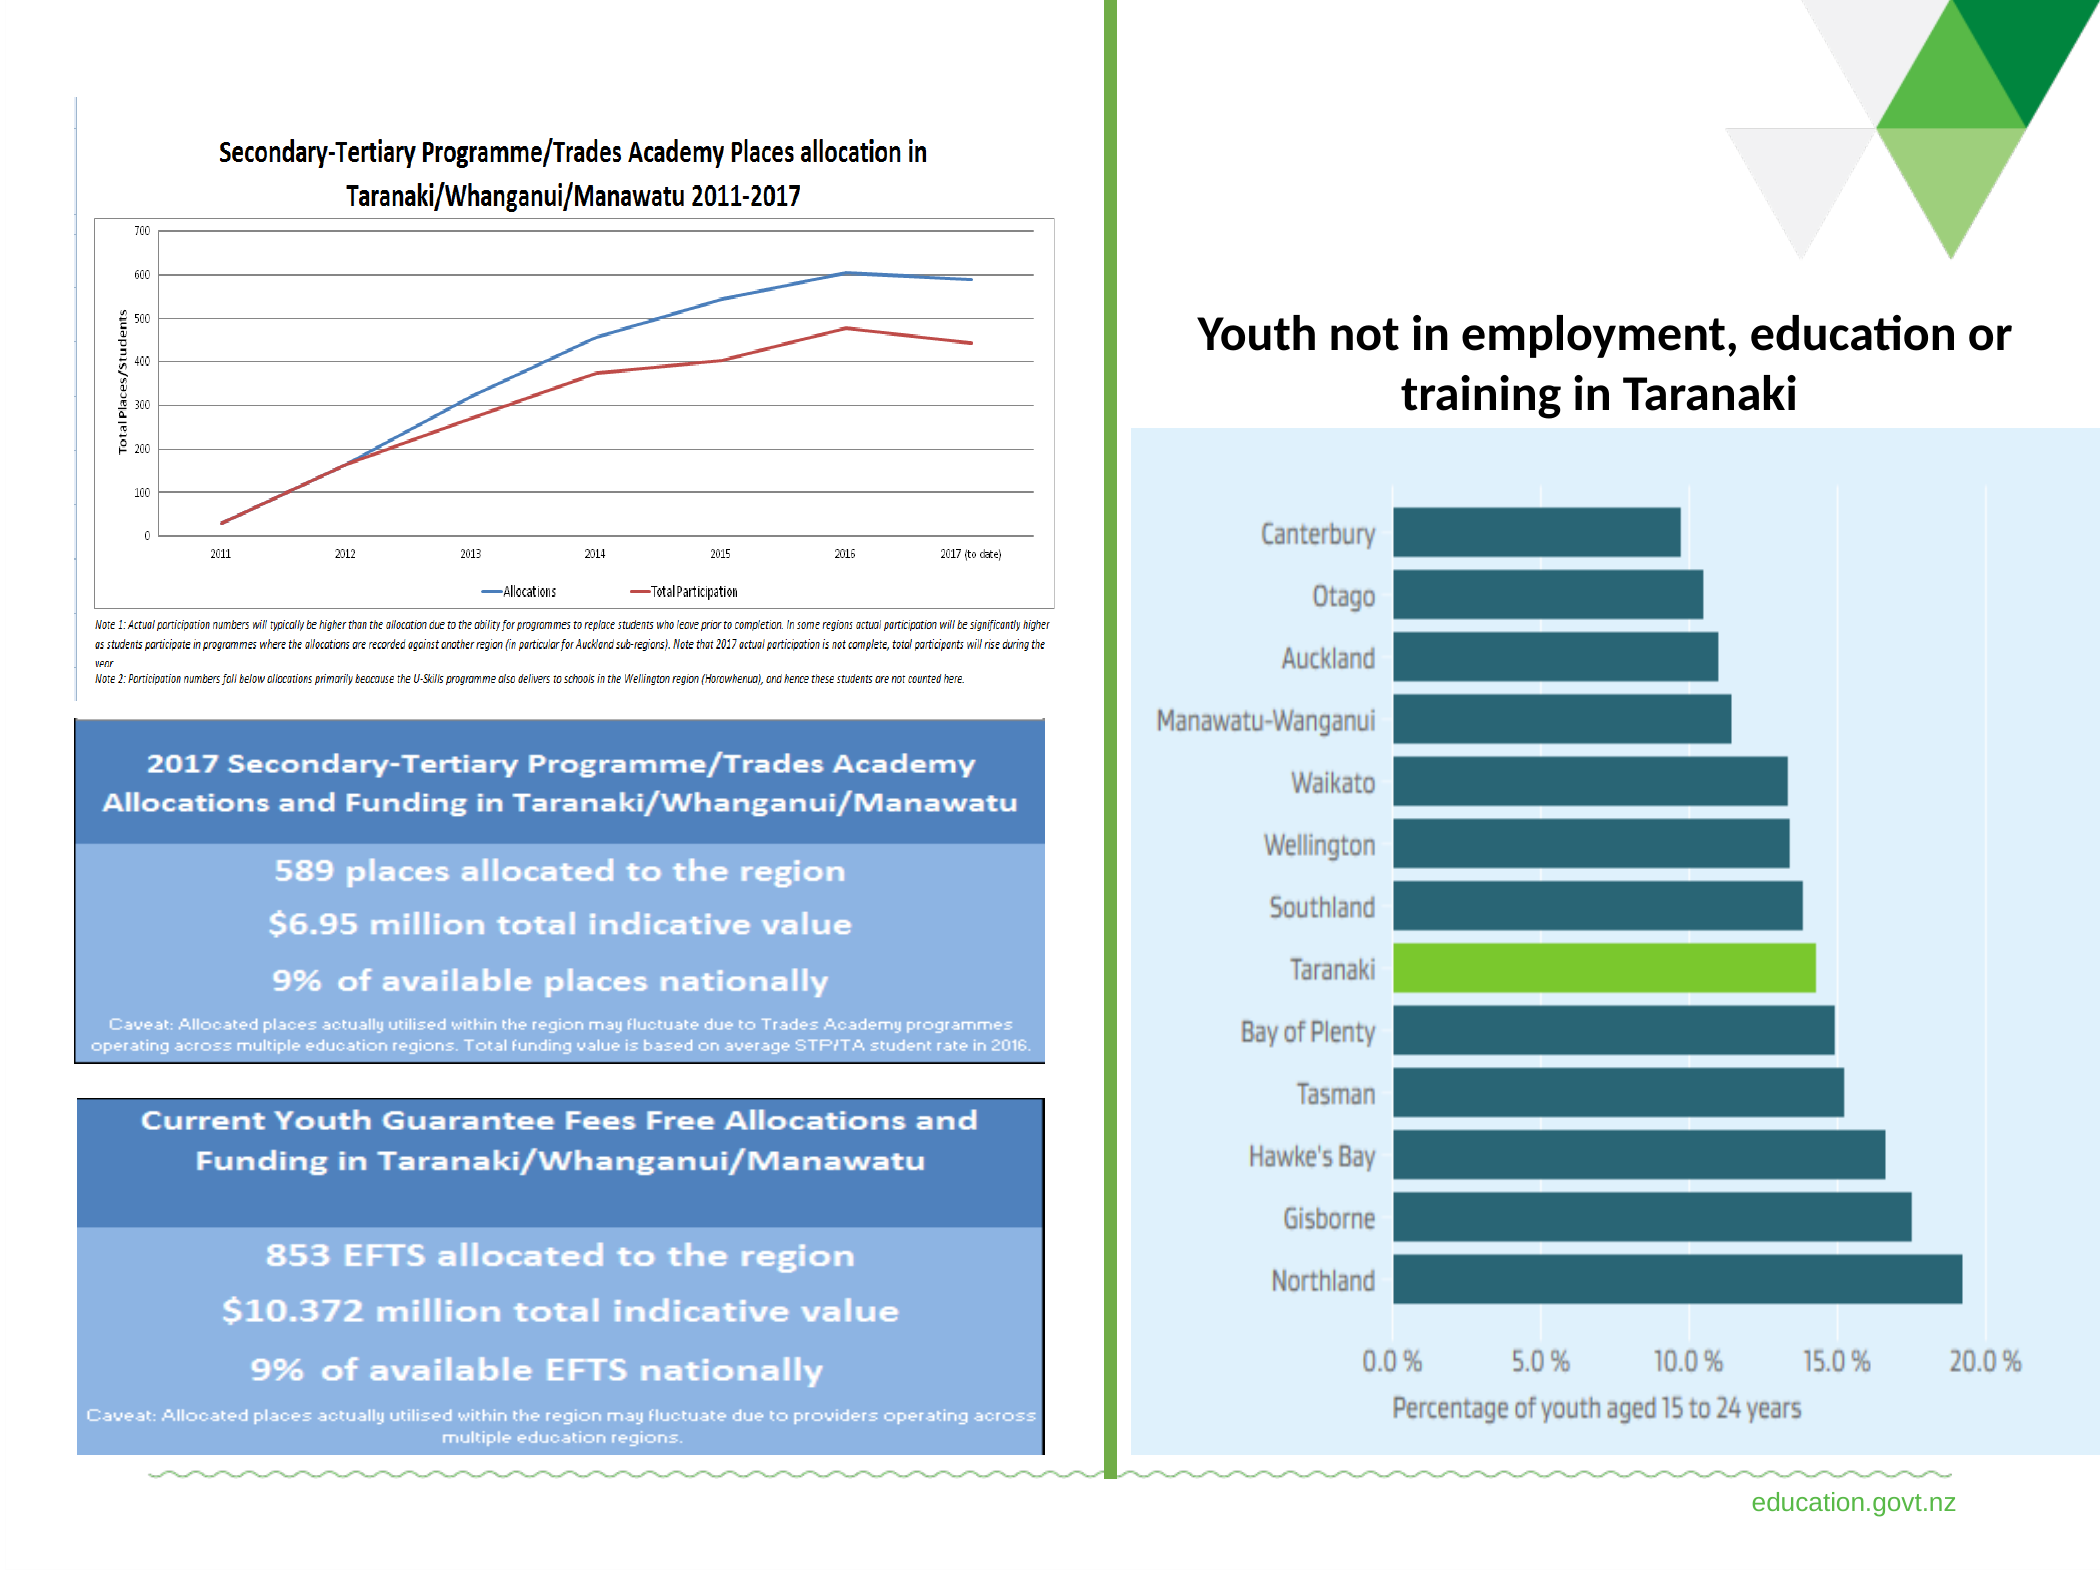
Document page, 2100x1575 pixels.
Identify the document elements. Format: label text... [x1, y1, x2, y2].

picture [1117, 0, 2100, 292]
picture [4, 0, 2100, 1571]
text_box Youth not in employment, education or training in Taranaki [1111, 292, 2100, 428]
